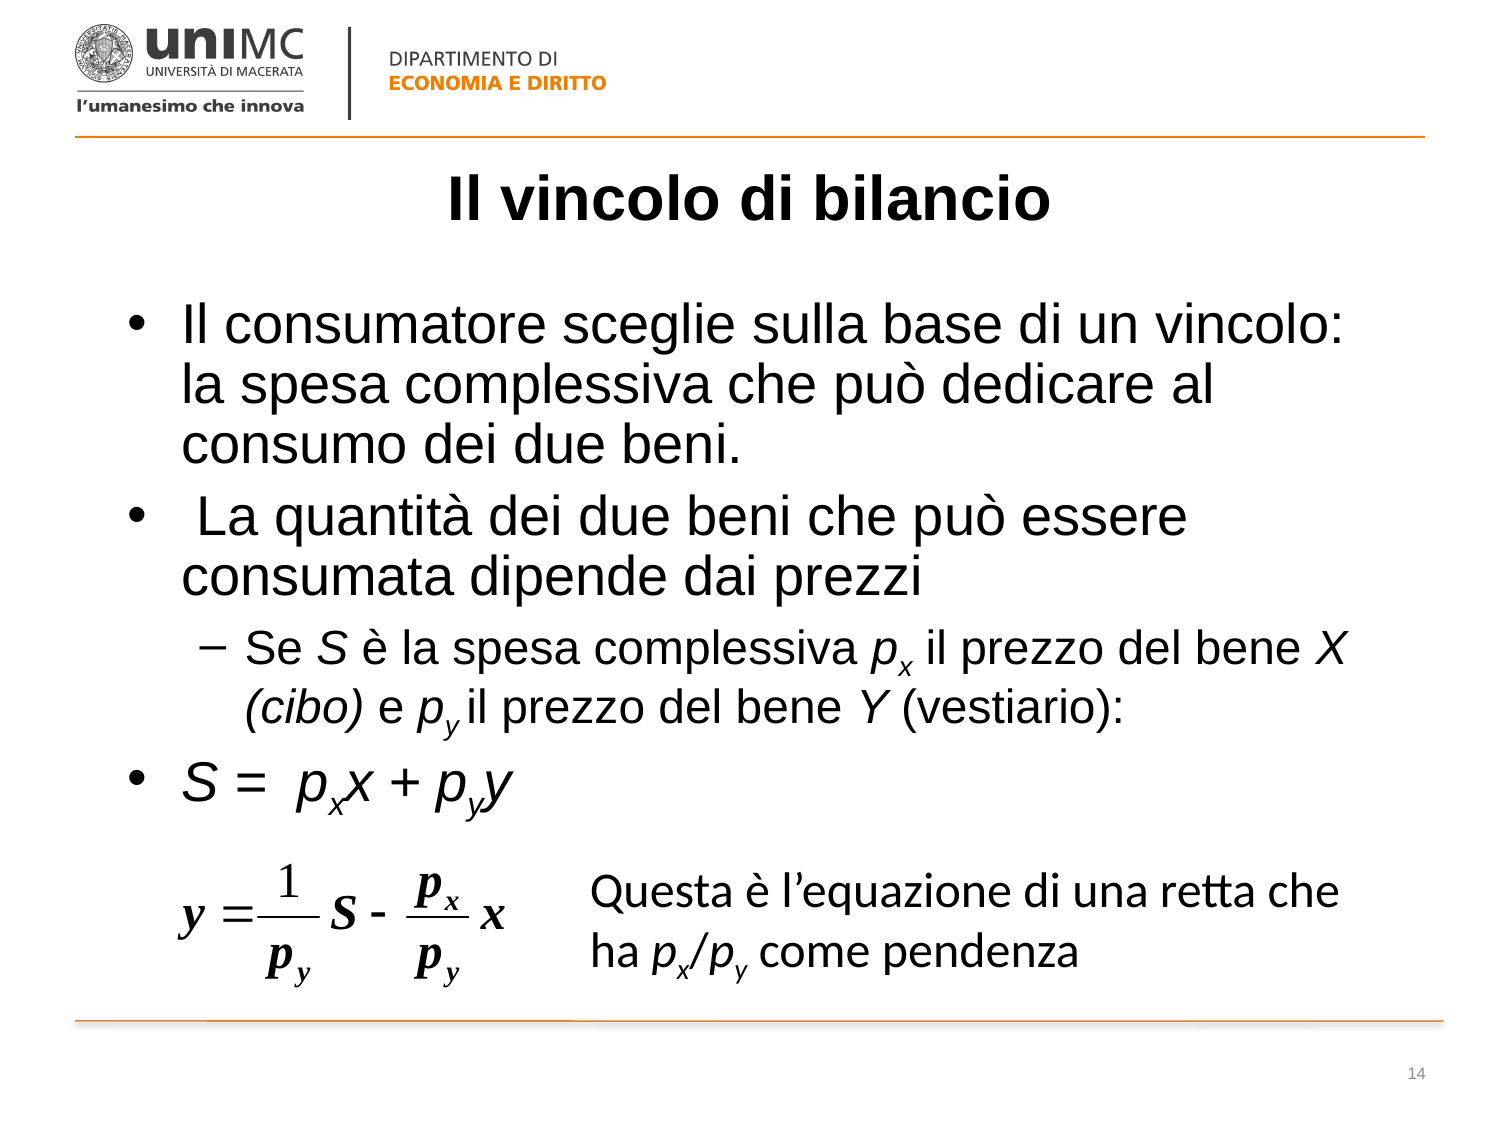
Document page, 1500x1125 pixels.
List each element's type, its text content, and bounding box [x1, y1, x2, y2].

picture [75, 24, 1425, 138]
text_box Questa è l’equazione di una retta che ha px/py come pendenza [574, 849, 1380, 993]
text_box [168, 849, 517, 997]
slide_number 14 [1091, 1042, 1442, 1103]
list Il consumatore sceglie sulla base di un vincolo: la spesa complessiva che può dedicare al consumo dei due beni. La quantità dei due beni che può essere consumata dipende dai prezzi Se S è la spesa complessiva px il prezzo del bene X (cibo) e py il prezzo del bene Y (vestiario): S = pxx + pyy [112, 287, 1388, 825]
title Il vincolo di bilancio [75, 149, 1425, 241]
